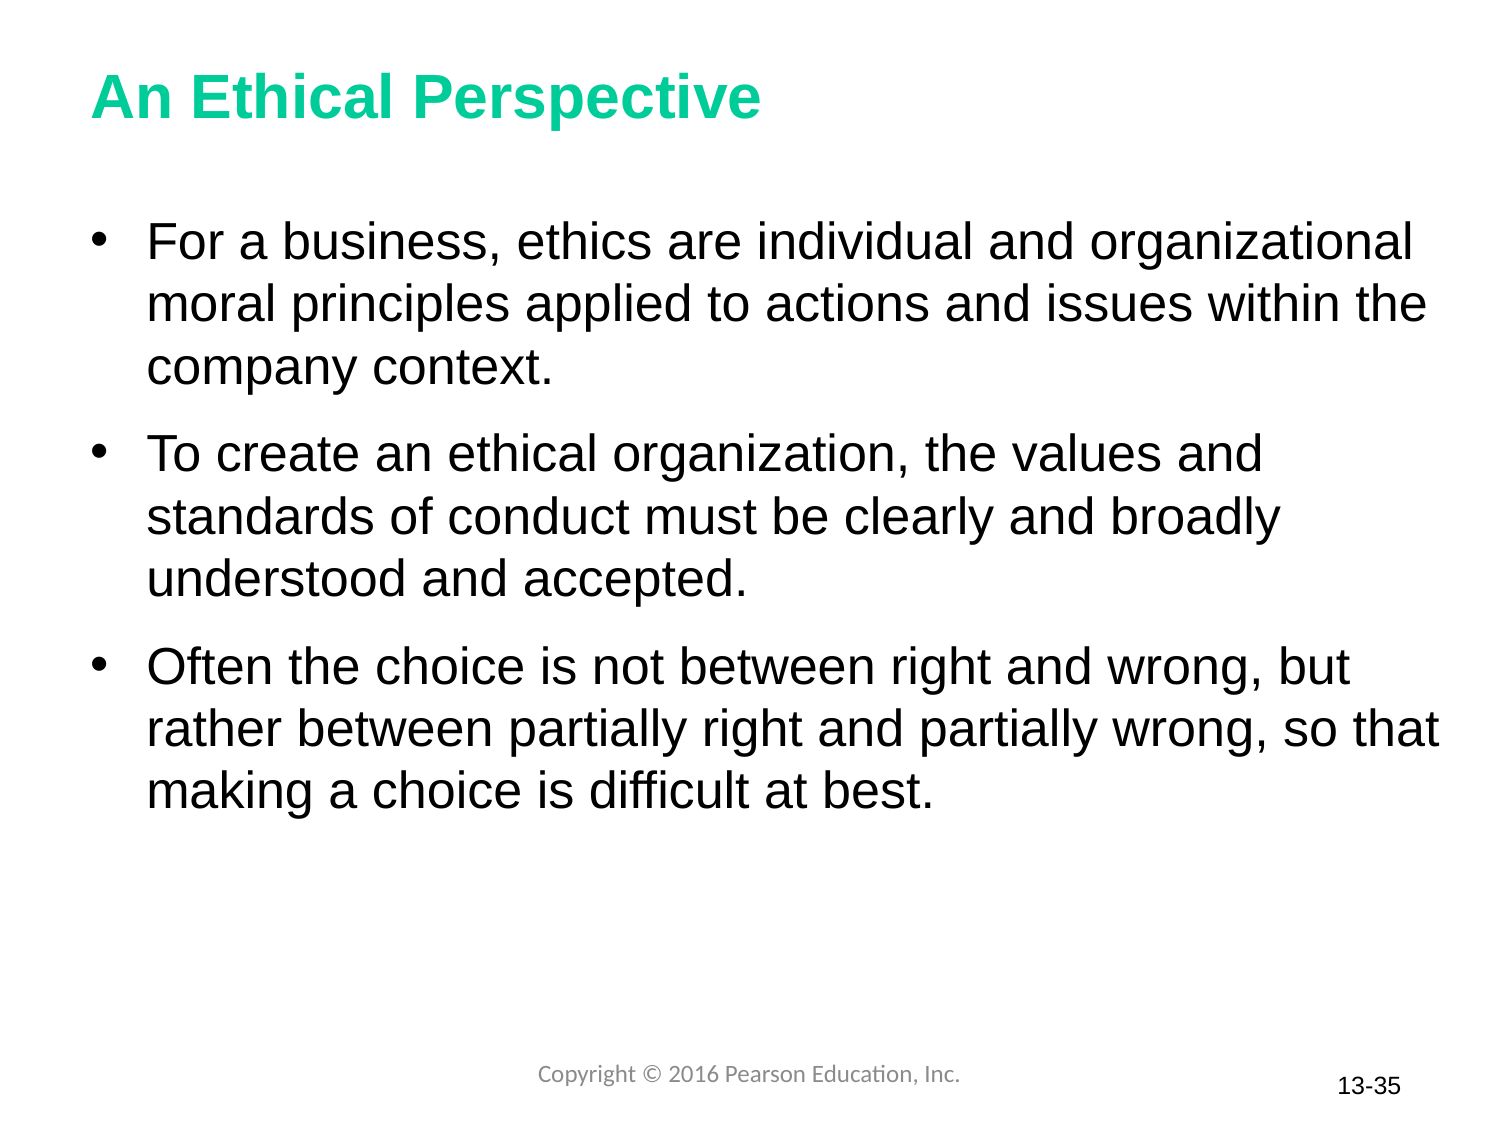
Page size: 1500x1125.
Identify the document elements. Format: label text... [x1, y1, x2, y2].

footer Copyright © 2016 Pearson Education, Inc. [512, 1042, 988, 1103]
title An Ethical Perspective [75, 0, 1425, 188]
list For a business, ethics are individual and organizational moral principles applied to actions and issues within the company context. To create an ethical organization, the values and standards of conduct must be clearly and broadly understood and accepted. Often the choice is not between right and wrong, but rather between partially right and partially wrong, so that making a choice is difficult at best. [75, 200, 1471, 943]
